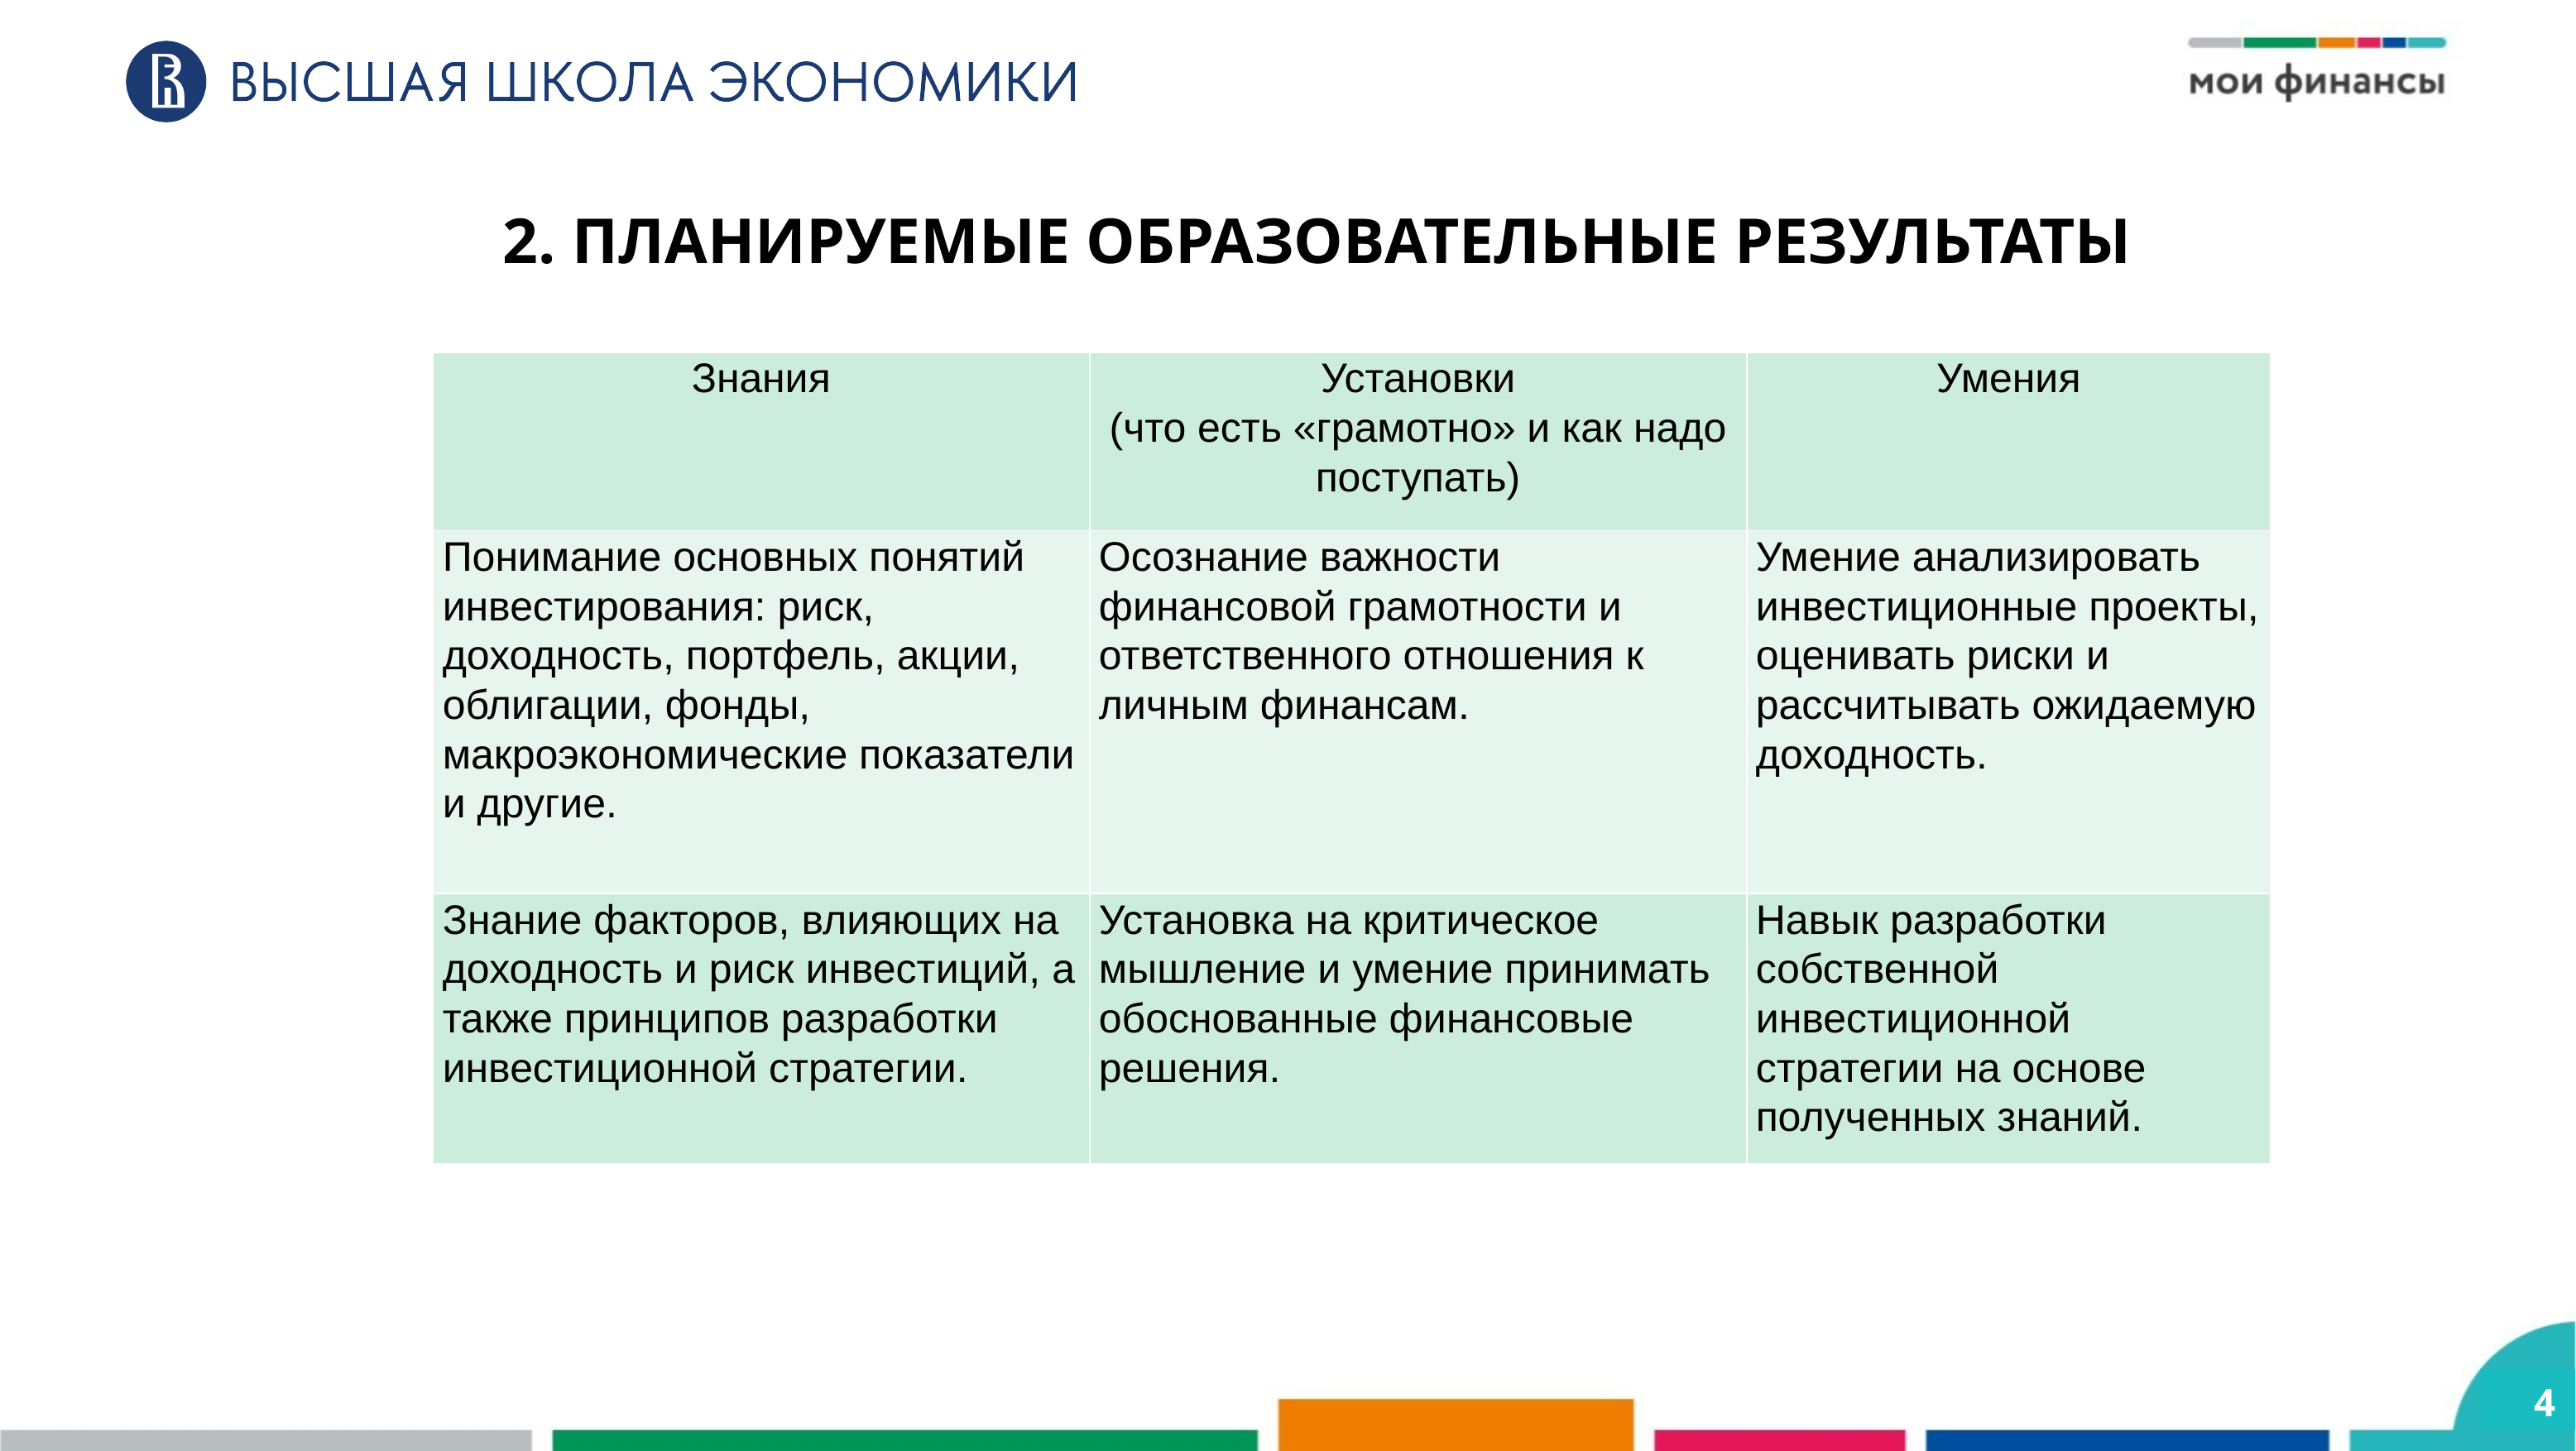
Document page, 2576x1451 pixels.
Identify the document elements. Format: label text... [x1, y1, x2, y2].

table_cell Навык разработки собственной инвестиционной стратегии на основе полученных знаний. [1748, 894, 2270, 1163]
table_cell Умение анализировать инвестиционные проекты, оценивать риски и рассчитывать ожидаемую доходность. [1748, 531, 2270, 893]
table_header Знания [434, 353, 1089, 530]
table_header Установки (что есть «грамотно» и как надо поступать) [1091, 353, 1746, 530]
picture [0, 0, 2576, 1451]
text_box 4 [2480, 1368, 2576, 1430]
table_header Умения [1748, 353, 2270, 530]
table_cell Знание факторов, влияющих на доходность и риск инвестиций, а также принципов разработки инвестиционной стратегии. [434, 894, 1089, 1163]
table_cell Понимание основных понятий инвестирования: риск, доходность, портфель, акции, облигации, фонды, макроэкономические показатели и другие. [434, 531, 1089, 893]
table_cell Осознание важности финансовой грамотности и ответственного отношения к личным финансам. [1091, 531, 1746, 893]
table_cell Установка на критическое мышление и умение принимать обоснованные финансовые решения. [1091, 894, 1746, 1163]
text_box 2. ПЛАНИРУЕМЫЕ ОБРАЗОВАТЕЛЬНЫЕ РЕЗУЛЬТАТЫ [44, 192, 2576, 361]
